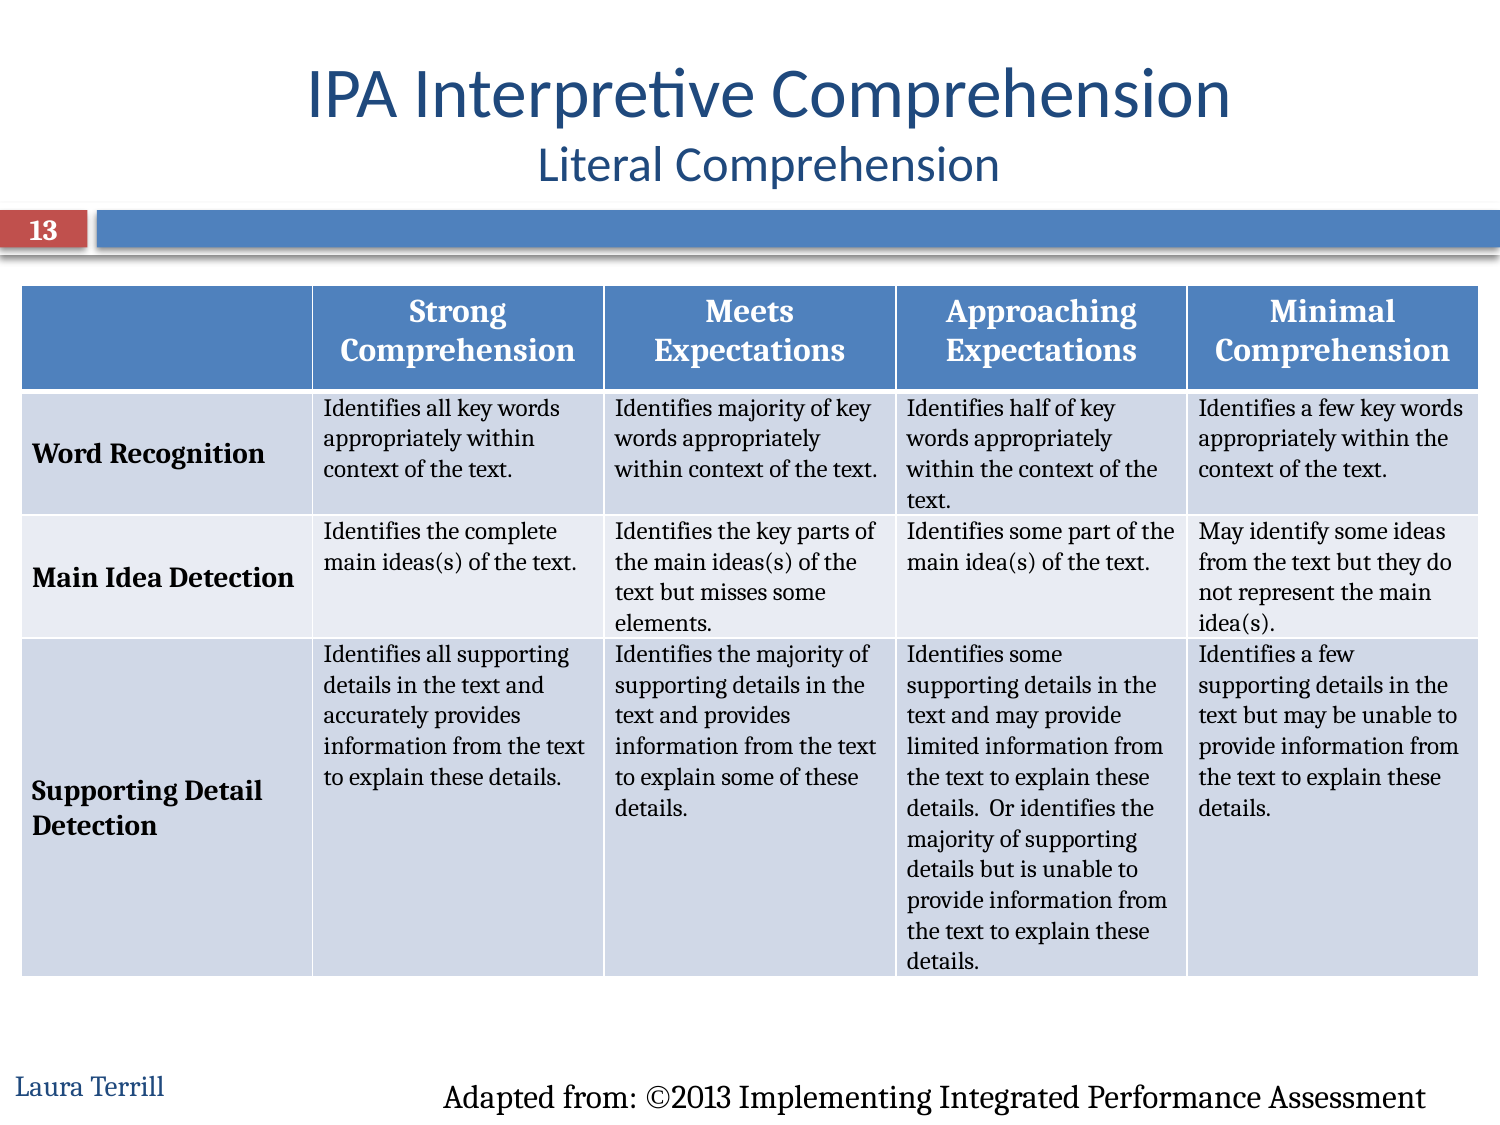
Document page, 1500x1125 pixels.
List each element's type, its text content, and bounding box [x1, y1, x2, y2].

table_cell Word Recognition [22, 394, 312, 514]
table_cell Identifies all key words appropriately within context of the text. [313, 394, 603, 514]
table_cell Identifies a few supporting details in the text but may be unable to provide information from the text to explain these details. [1188, 639, 1478, 976]
footer Laura Terrill [0, 1054, 890, 1115]
table_cell Main Idea Detection [22, 516, 312, 637]
table_cell Identifies the majority of supporting details in the text and provides information from the text to explain some of these details. [605, 639, 895, 976]
table_cell Identifies all supporting details in the text and accurately provides information from the text to explain these details. [313, 639, 603, 976]
table_header Approaching Expectations [897, 286, 1186, 389]
table_cell Identifies some supporting details in the text and may provide limited information from the text to explain these details. Or identifies the majority of supporting details but is unable to provide information from the text to explain these details. [897, 639, 1186, 976]
table_header Meets Expectations [605, 286, 895, 389]
table_cell Identifies the key parts of the main ideas(s) of the text but misses some elements. [605, 516, 895, 637]
table_cell May identify some ideas from the text but they do not represent the main idea(s). [1188, 516, 1478, 637]
table_header Strong Comprehension [313, 286, 603, 389]
table_cell Identifies some part of the main idea(s) of the text. [897, 516, 1186, 637]
text_box Adapted from: 2013 Implementing Integrated Performance Assessment [428, 1068, 1450, 1123]
title IPA Interpretive Comprehension Literal Comprehension [100, 37, 1438, 200]
table_cell Identifies half of key words appropriately within the context of the text. [897, 394, 1186, 514]
table_cell Identifies majority of key words appropriately within context of the text. [605, 394, 895, 514]
table_header Minimal Comprehension [1188, 286, 1478, 389]
table_cell Supporting Detail Detection [22, 639, 312, 976]
slide_number 13 [0, 208, 88, 249]
table_cell Identifies the complete main ideas(s) of the text. [313, 516, 603, 637]
table_cell Identifies a few key words appropriately within the context of the text. [1188, 394, 1478, 514]
table_header [22, 286, 312, 389]
